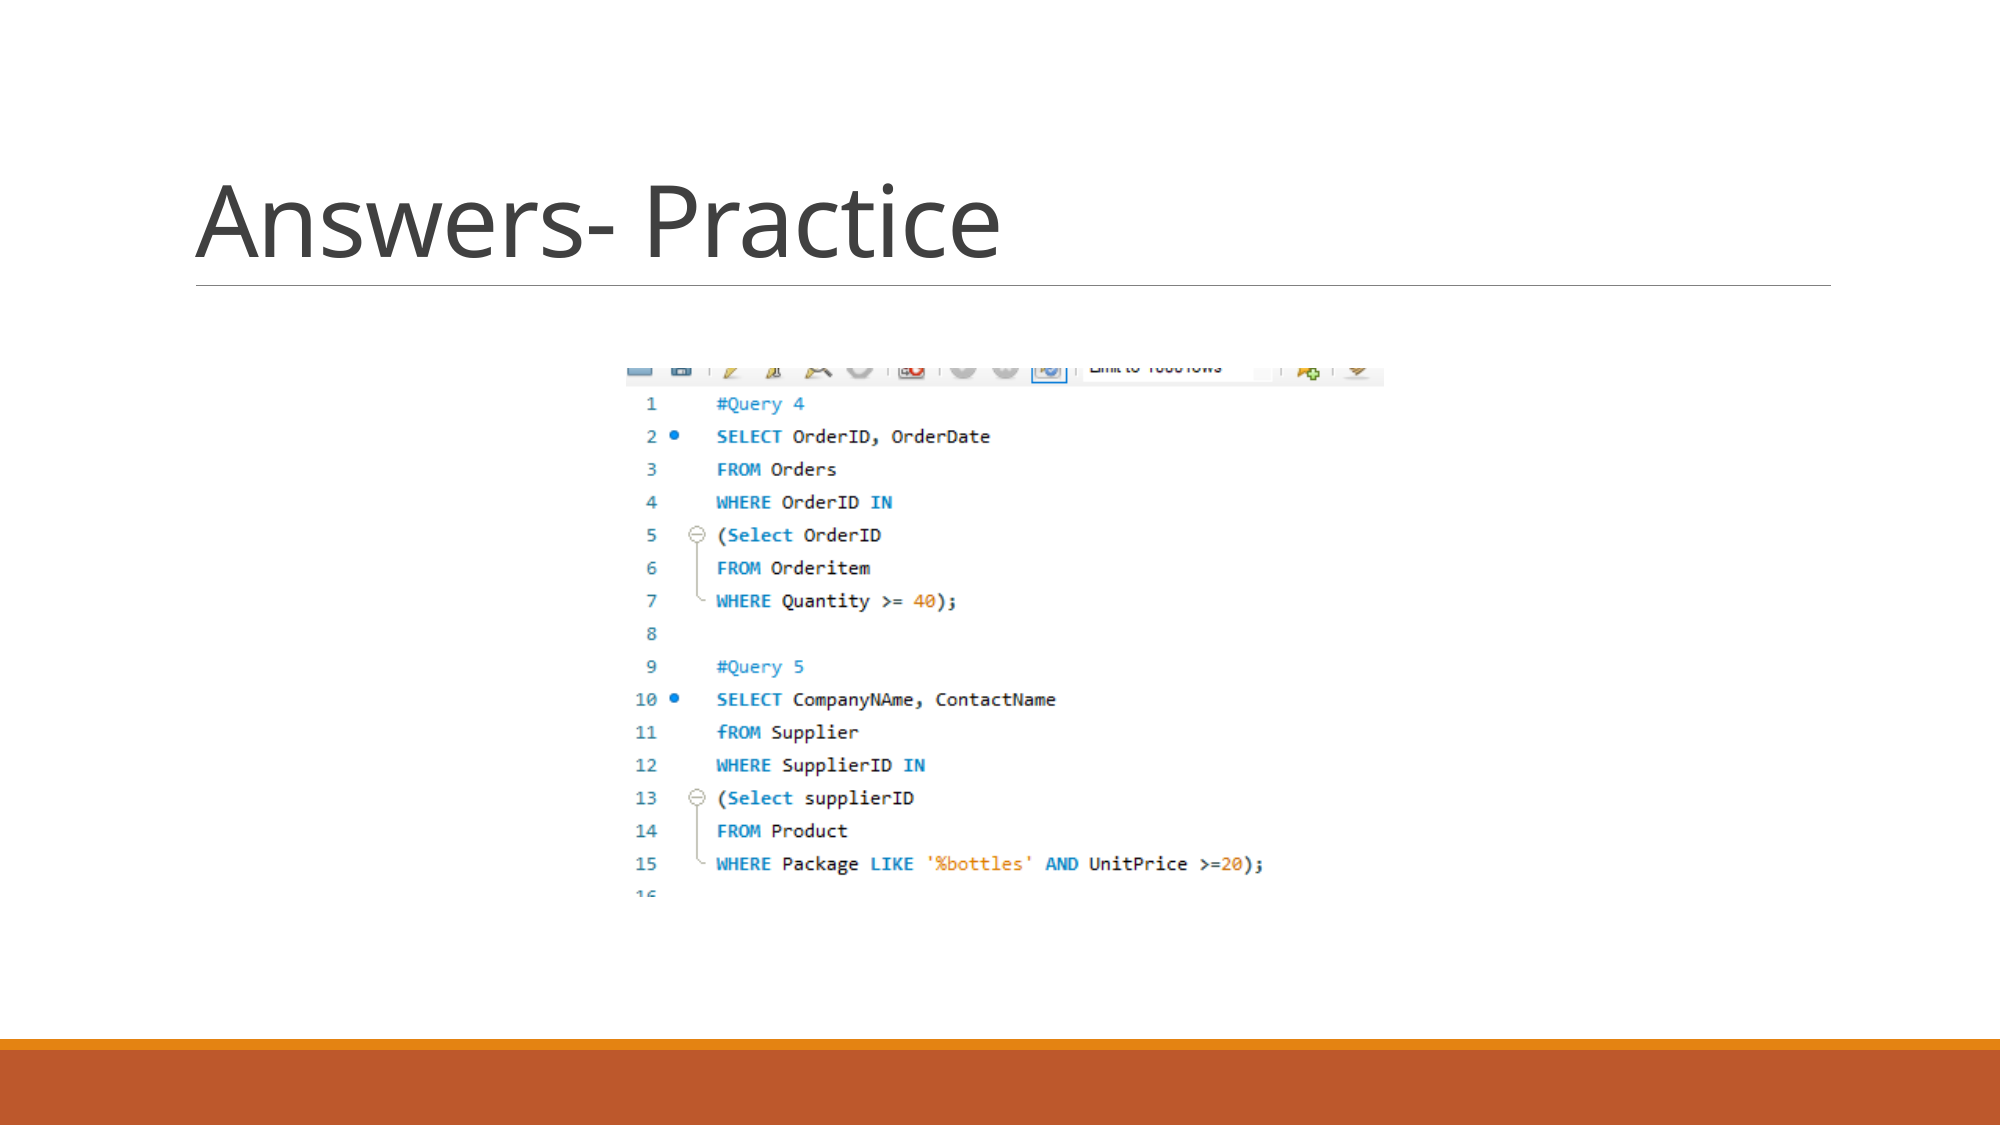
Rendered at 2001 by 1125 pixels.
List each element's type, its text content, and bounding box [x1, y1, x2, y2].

title Answers- Practice [180, 47, 1830, 285]
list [626, 368, 1384, 898]
